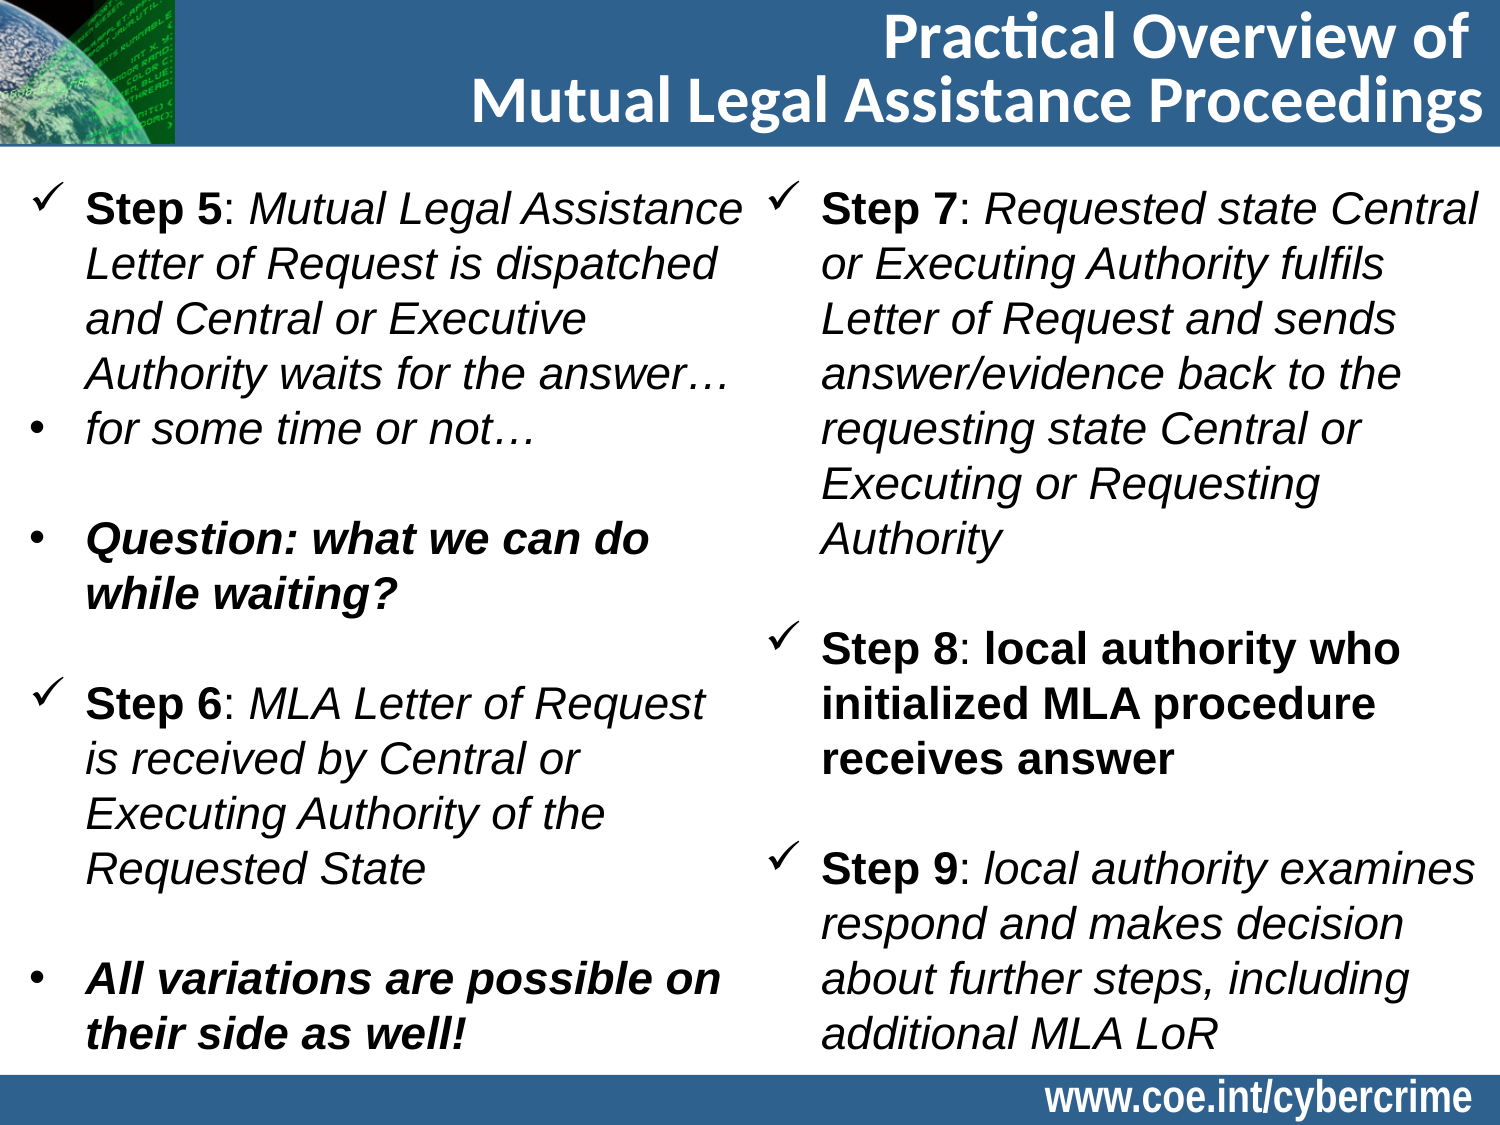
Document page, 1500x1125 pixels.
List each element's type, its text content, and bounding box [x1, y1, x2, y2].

text_box Step 7: Requested state Central or Executing Authority fulfils Letter of Request and sends answer/evidence back to the requesting state Central or Executing or Requesting Authority Step 8: local authority who initialized MLA procedure receives answer Step 9: local authority examines respond and makes decision about further steps, including additional MLA LoR [749, 171, 1500, 1066]
text_box www.coe.int/cybercrime [1030, 1066, 1500, 1125]
text_box Practical Overview of Mutual Legal Assistance Proceedings [177, 0, 1500, 149]
text_box [0, 1073, 1030, 1125]
picture [0, 0, 175, 144]
text_box Step 5: Mutual Legal Assistance Letter of Request is dispatched and Central or Executive Authority waits for the answer… for some time or not… Question: what we can do while waiting? Step 6: MLA Letter of Request is received by Central or Executing Authority of the Requested State All variations are possible on their side as well! [14, 171, 749, 1066]
